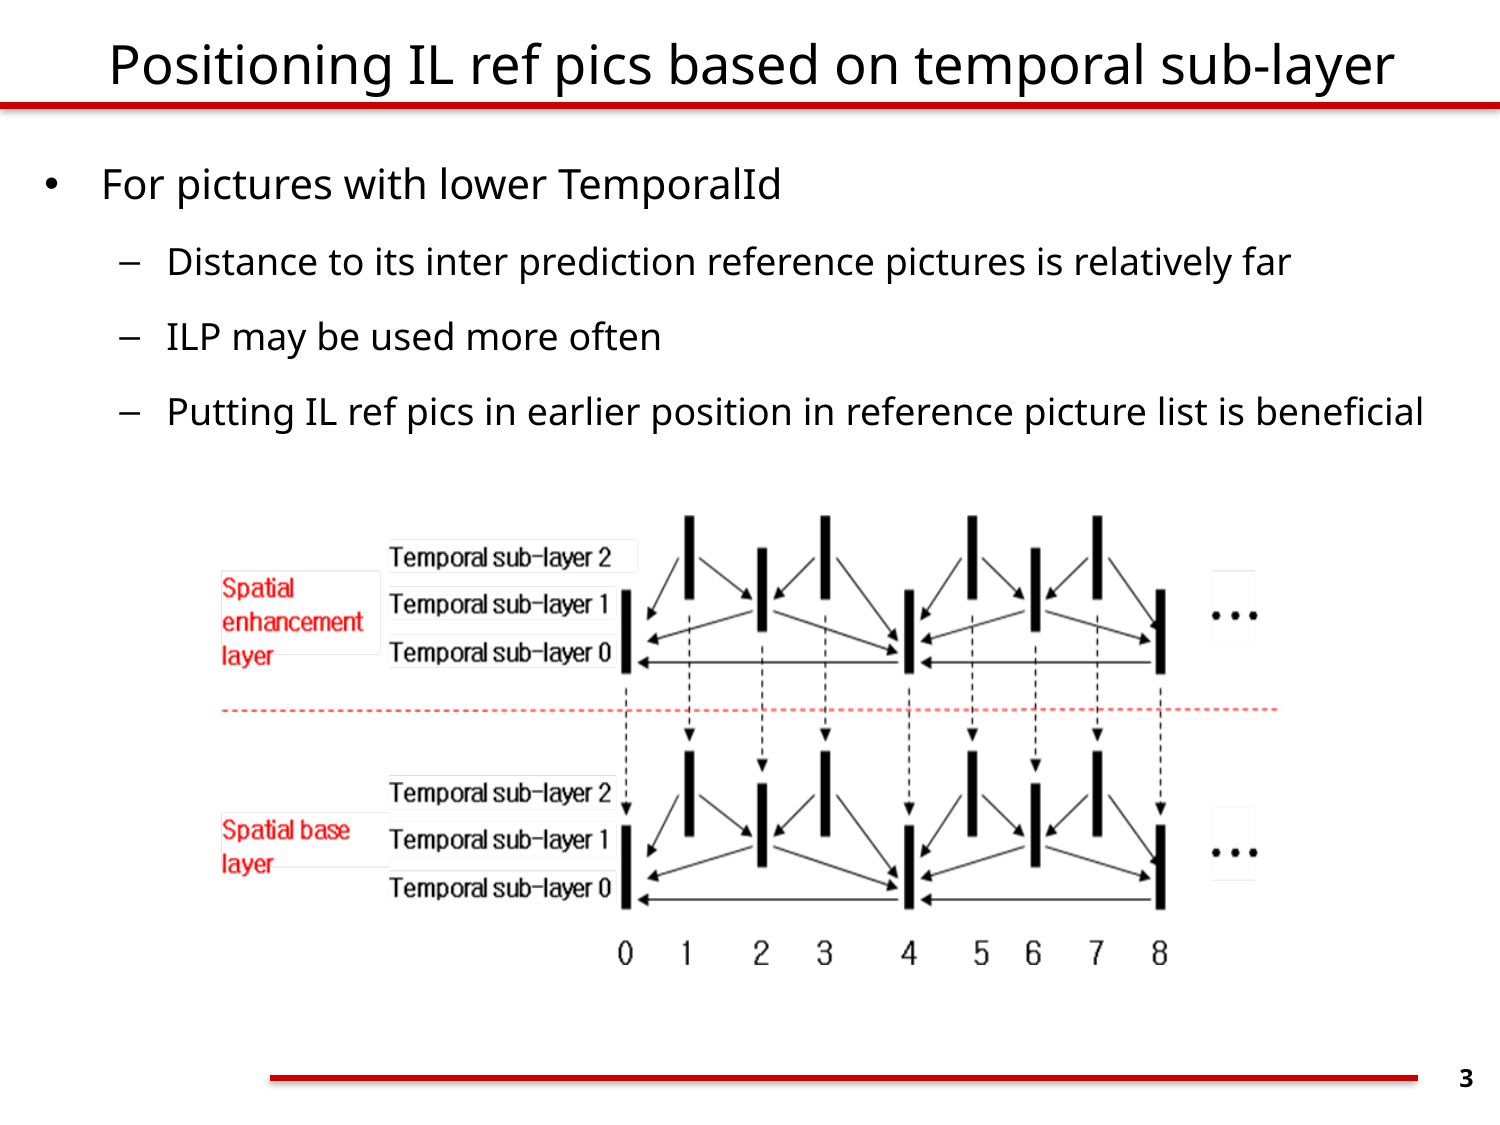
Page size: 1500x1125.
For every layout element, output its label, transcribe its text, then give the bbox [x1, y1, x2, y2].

slide_number 3 [1417, 1054, 1489, 1114]
list For pictures with lower TemporalId Distance to its inter prediction reference pictures is relatively far ILP may be used more often Putting IL ref pics in earlier position in reference picture list is beneficial [29, 125, 1471, 481]
picture [206, 514, 1306, 977]
title Positioning IL ref pics based on temporal sub-layer [93, 32, 1471, 94]
